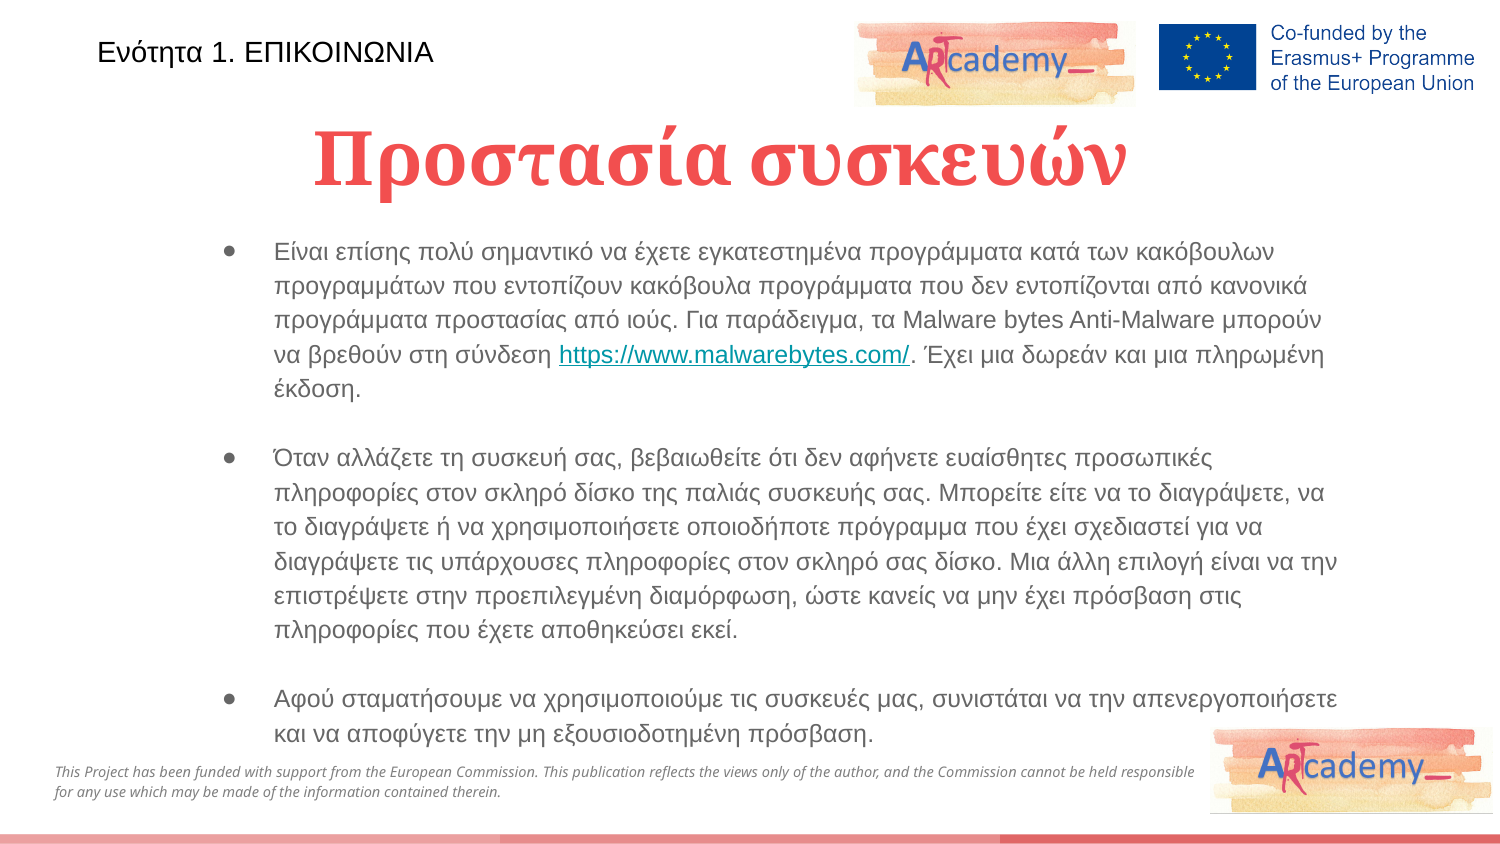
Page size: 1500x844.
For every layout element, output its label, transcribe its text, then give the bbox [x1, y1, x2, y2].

title Προστασία συσκευών [145, 8, 1317, 216]
picture [1210, 709, 1493, 844]
text_box Ενότητα 1. ΕΠΙΚΟΙΝΩΝΙΑ [82, 26, 475, 76]
text_box This Project has been funded with support from the European Commission. This publication reflects the views only of the author, and the Commission cannot be held responsible for any use which may be made of the information contained therein. [39, 754, 1205, 799]
picture [854, 2, 1137, 138]
picture [1158, 24, 1474, 94]
list Είναι επίσης πολύ σημαντικό να έχετε εγκατεστημένα προγράμματα κατά των κακόβουλων προγραμμάτων που εντοπίζουν κακόβουλα προγράμματα που δεν εντοπίζονται από κανονικά προγράμματα προστασίας από ιούς. Για παράδειγμα, τα Malware bytes Anti-Malware μπορούν να βρεθούν στη σύνδεση https://www.malwarebytes.com/. Έχει μια δωρεάν και μια πληρωμένη έκδοση. Όταν αλλάζετε τη συσκευή σας, βεβαιωθείτε ότι δεν αφήνετε ευαίσθητες προσωπικές πληροφορίες στον σκληρό δίσκο της παλιάς συσκευής σας. Μπορείτε είτε να το διαγράψετε, να το διαγράψετε ή να χρησιμοποιήσετε οποιοδήποτε πρόγραμμα που έχει σχεδιαστεί για να διαγράψετε τις υπάρχουσες πληροφορίες στον σκληρό σας δίσκο. Μια άλλη επιλογή είναι να την επιστρέψετε στην προεπιλεγμένη διαμόρφωση, ώστε κανείς να μην έχει πρόσβαση στις πληροφορίες που έχετε αποθηκεύσει εκεί. Αφού σταματήσουμε να χρησιμοποιούμε τις συσκευές μας, συνιστάται να την απενεργοποιήσετε και να αποφύγετε την μη εξουσιοδοτημένη πρόσβαση. [183, 215, 1371, 615]
